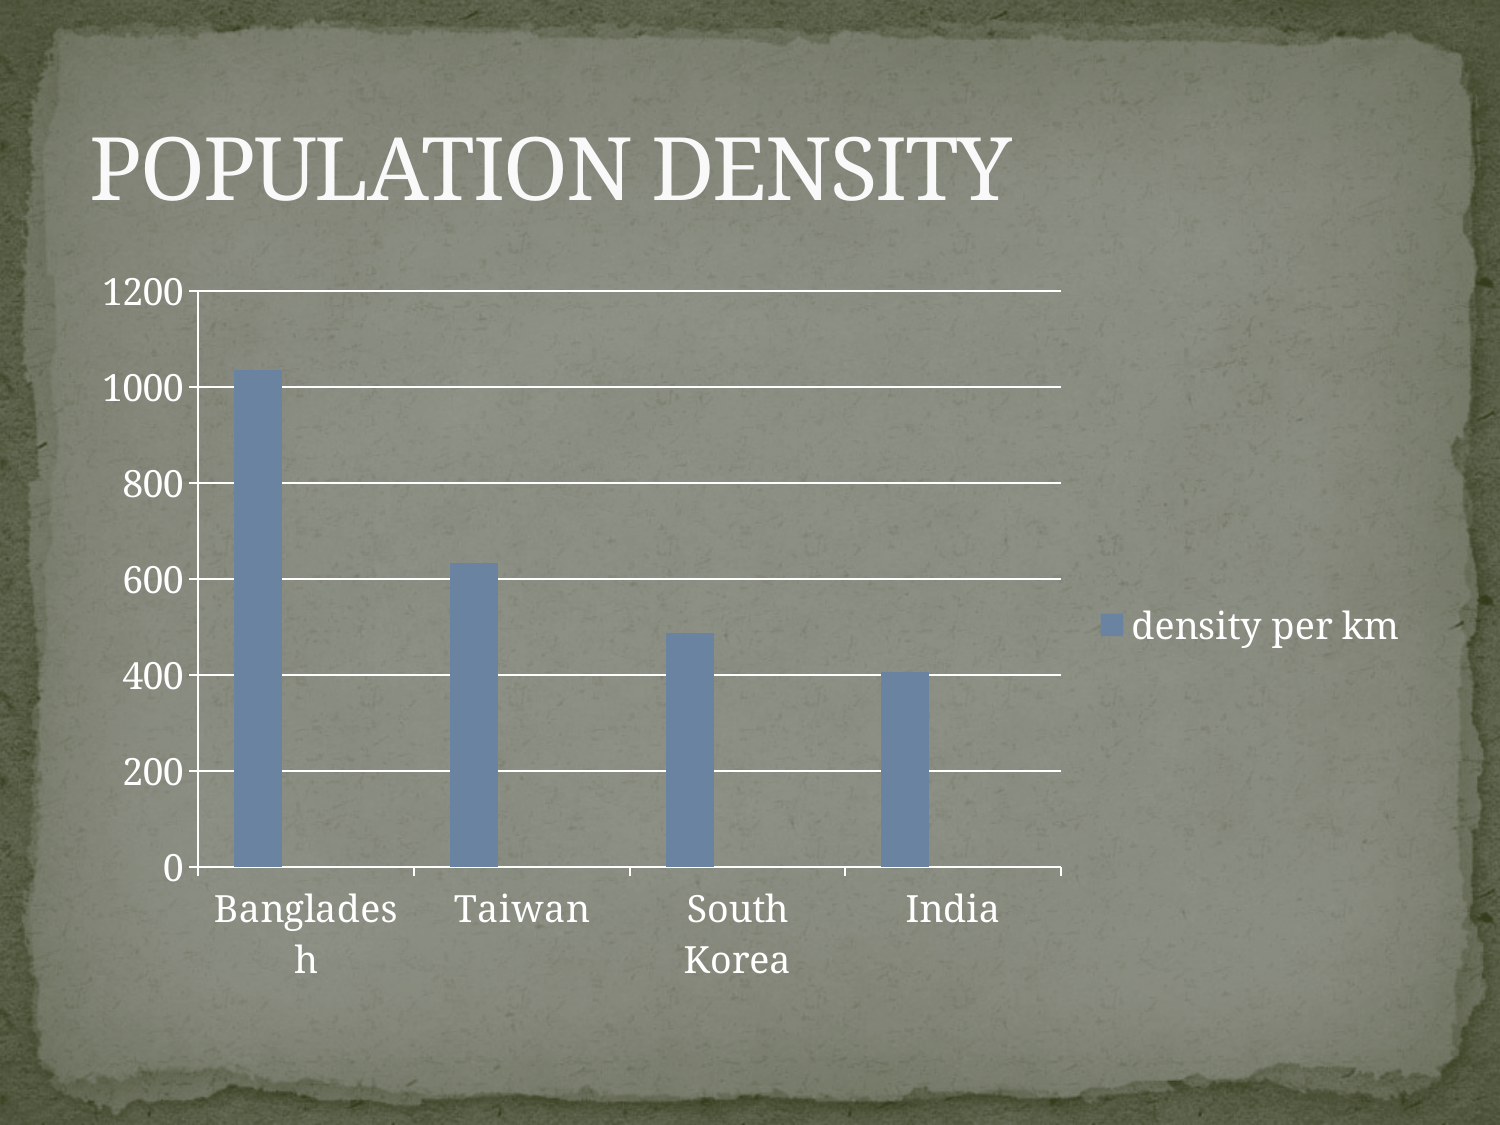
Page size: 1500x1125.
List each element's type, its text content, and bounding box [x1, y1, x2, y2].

title POPULATION DENSITY [74, 24, 1425, 225]
chart [76, 251, 1425, 999]
